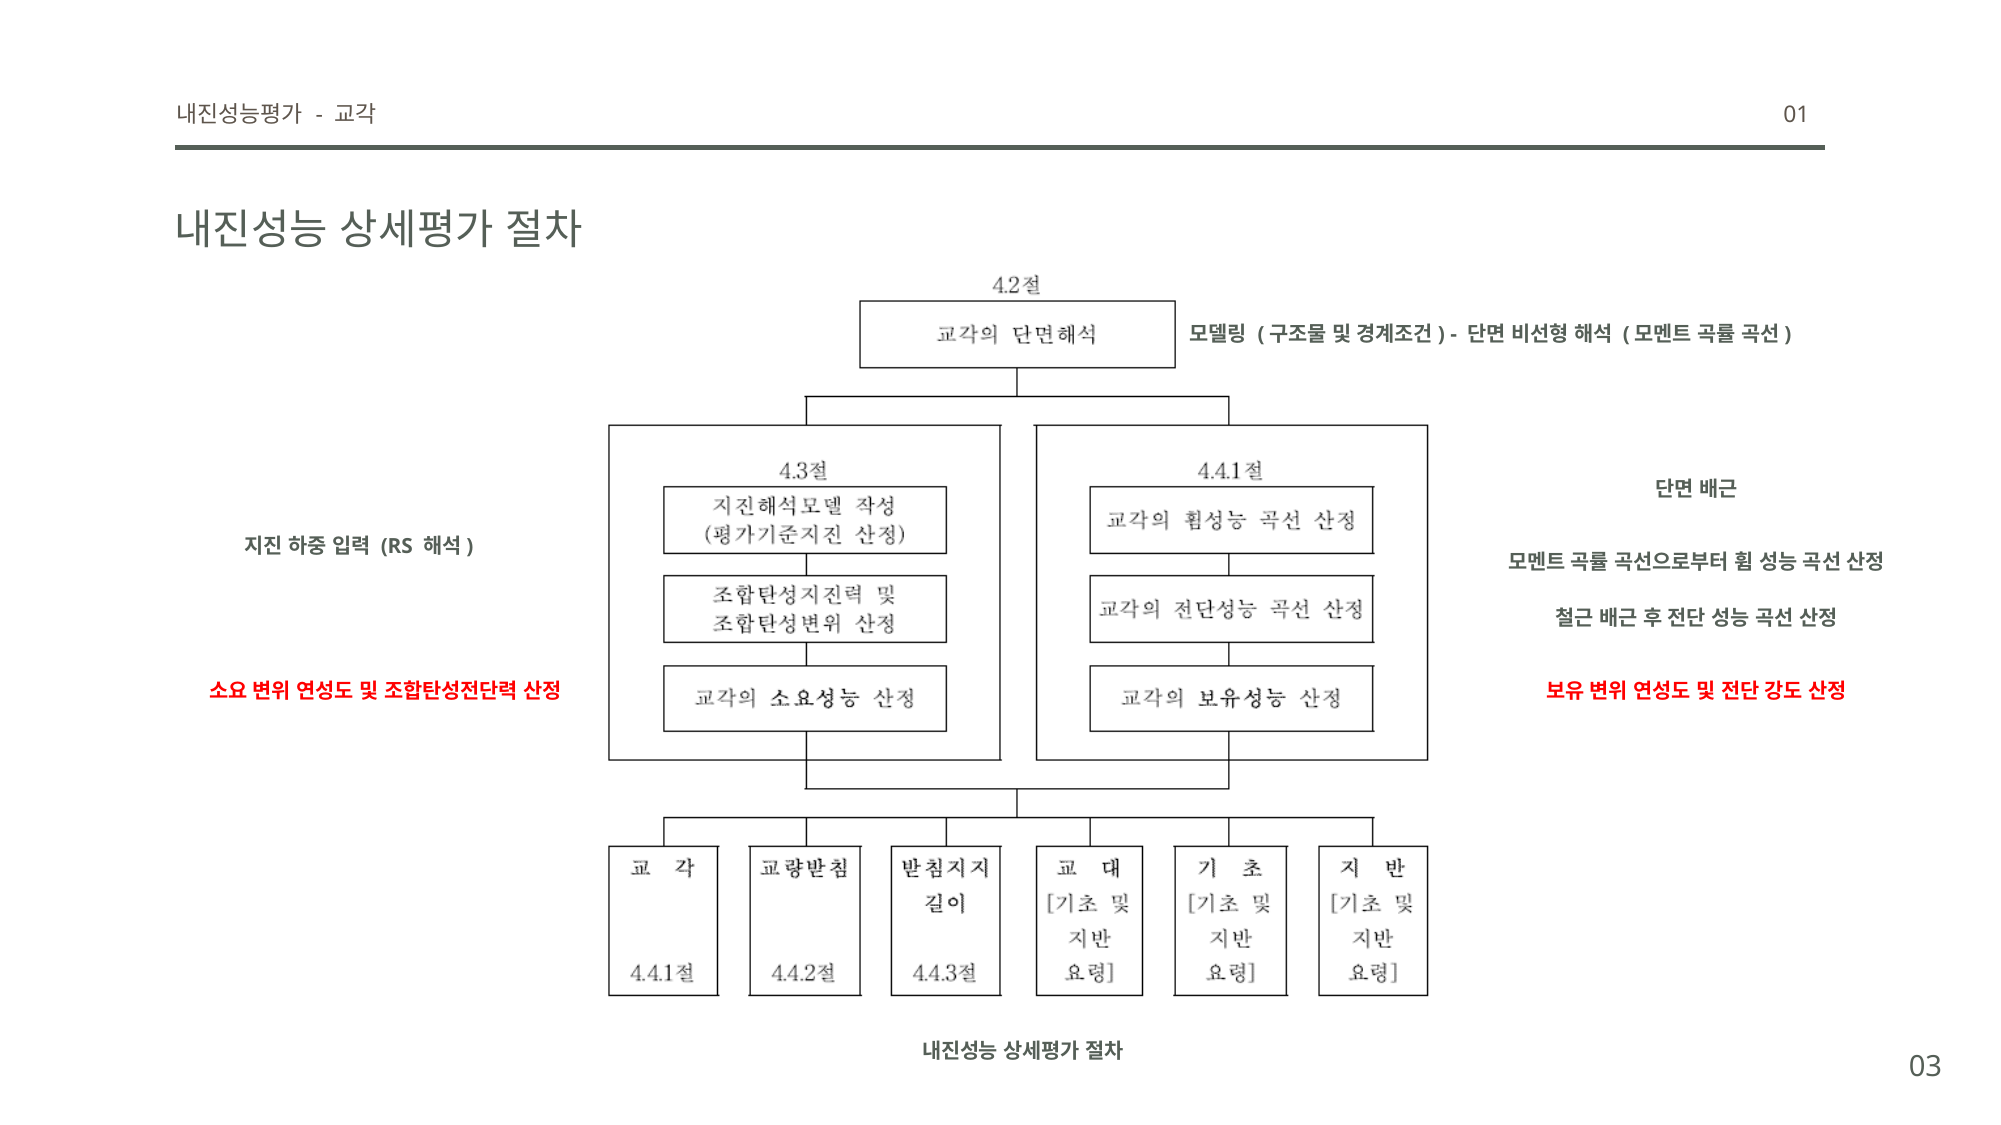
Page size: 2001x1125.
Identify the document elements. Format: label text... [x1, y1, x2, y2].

text_box 내진성능 상세평가 절차 [640, 1017, 1405, 1070]
text_box 지진 하중 입력 (RS 해석) [205, 513, 513, 566]
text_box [167, 91, 1825, 135]
text_box 단면 배근 [1512, 455, 1881, 509]
text_box 03 [1893, 1039, 1957, 1090]
text_box 보유 변위 연성도 및 전단 강도 산정 [1448, 657, 1946, 710]
picture [598, 260, 1448, 1008]
text_box 철근 배근 후 전단 성능 곡선 산정 [1448, 584, 1946, 638]
text_box 모델링 (구조물 및 경계조건) - 단면 비선형 해석 (모멘트 곡률 곡선) [1448, 300, 1847, 353]
text_box 내진성능 상세평가 절차 [159, 195, 610, 260]
text_box 모멘트 곡률 곡선으로부터 휨 성능 곡선 산정 [1448, 528, 1946, 581]
text_box 소요 변위 연성도 및 조합탄성전단력 산정 [173, 657, 597, 711]
